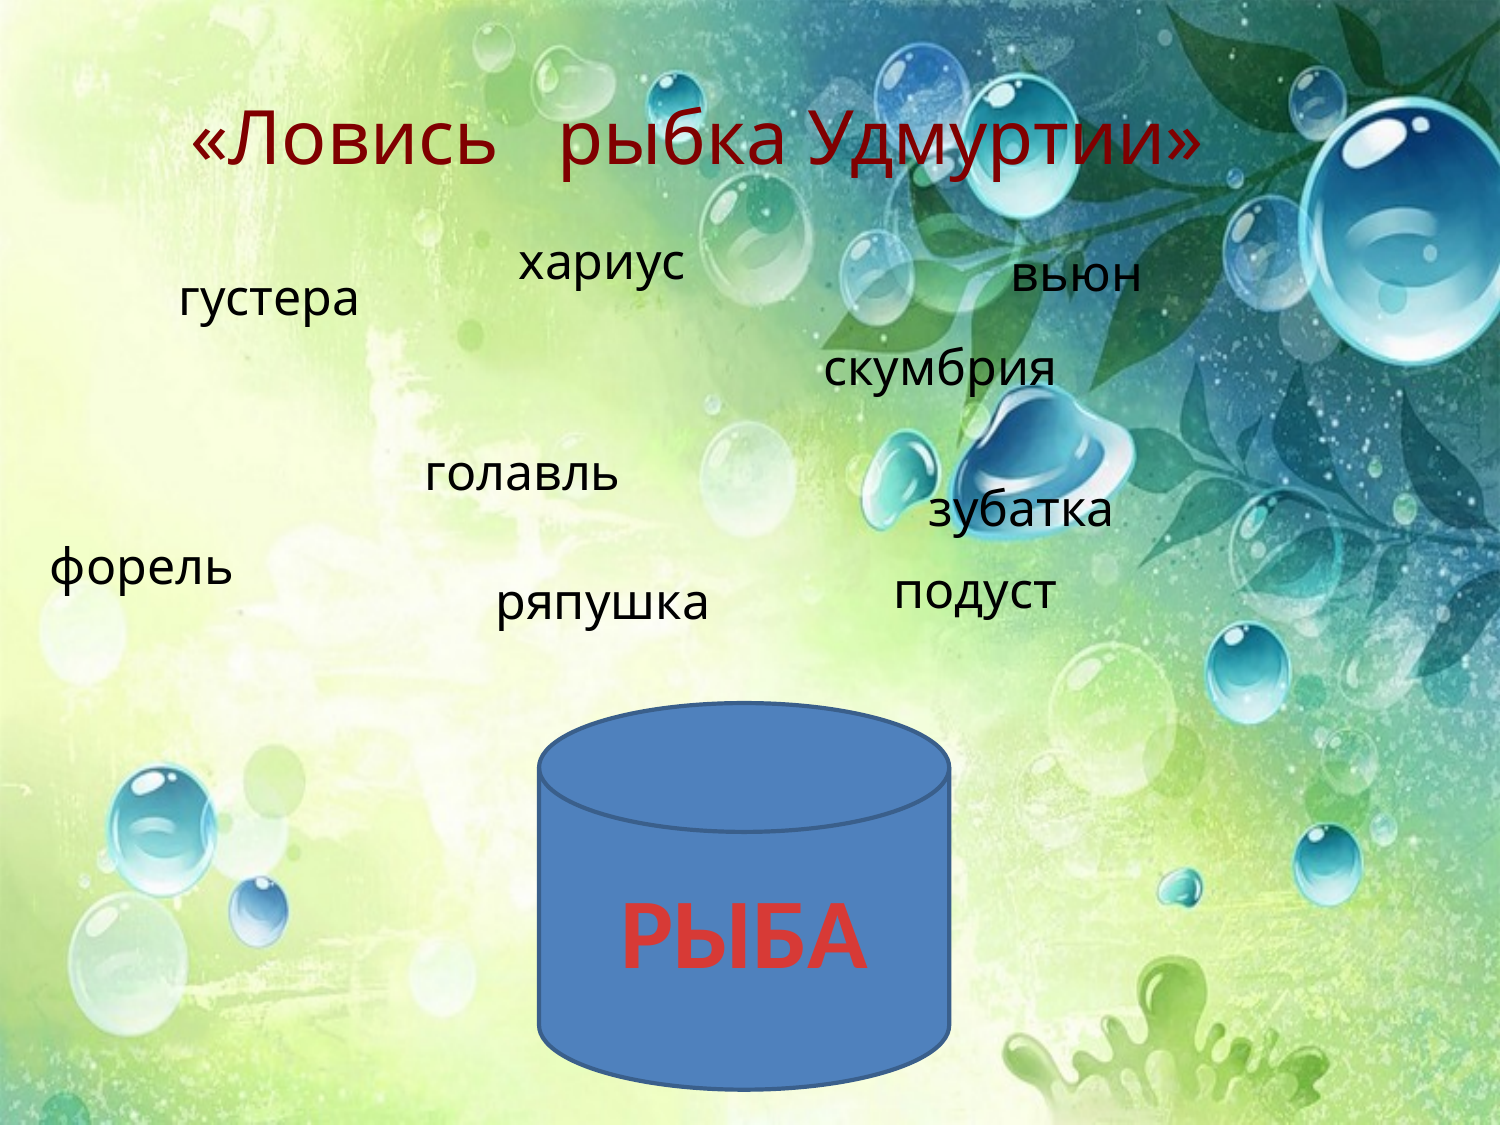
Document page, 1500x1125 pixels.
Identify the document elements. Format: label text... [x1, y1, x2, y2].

text_box «Ловись рыбка Удмуртии» [175, 81, 1383, 187]
text_box РЫБА [536, 700, 952, 1092]
text_box зубатка [913, 468, 1442, 544]
text_box скумбрия [808, 328, 1184, 403]
picture [0, 0, 1500, 1125]
text_box хариус [503, 222, 996, 298]
text_box вьюн [996, 234, 1289, 310]
text_box форель [35, 527, 575, 603]
text_box ряпушка [480, 562, 938, 638]
text_box голавль [410, 433, 996, 509]
text_box густера [164, 257, 469, 333]
text_box [199, 58, 1207, 81]
text_box подуст [878, 550, 1348, 626]
